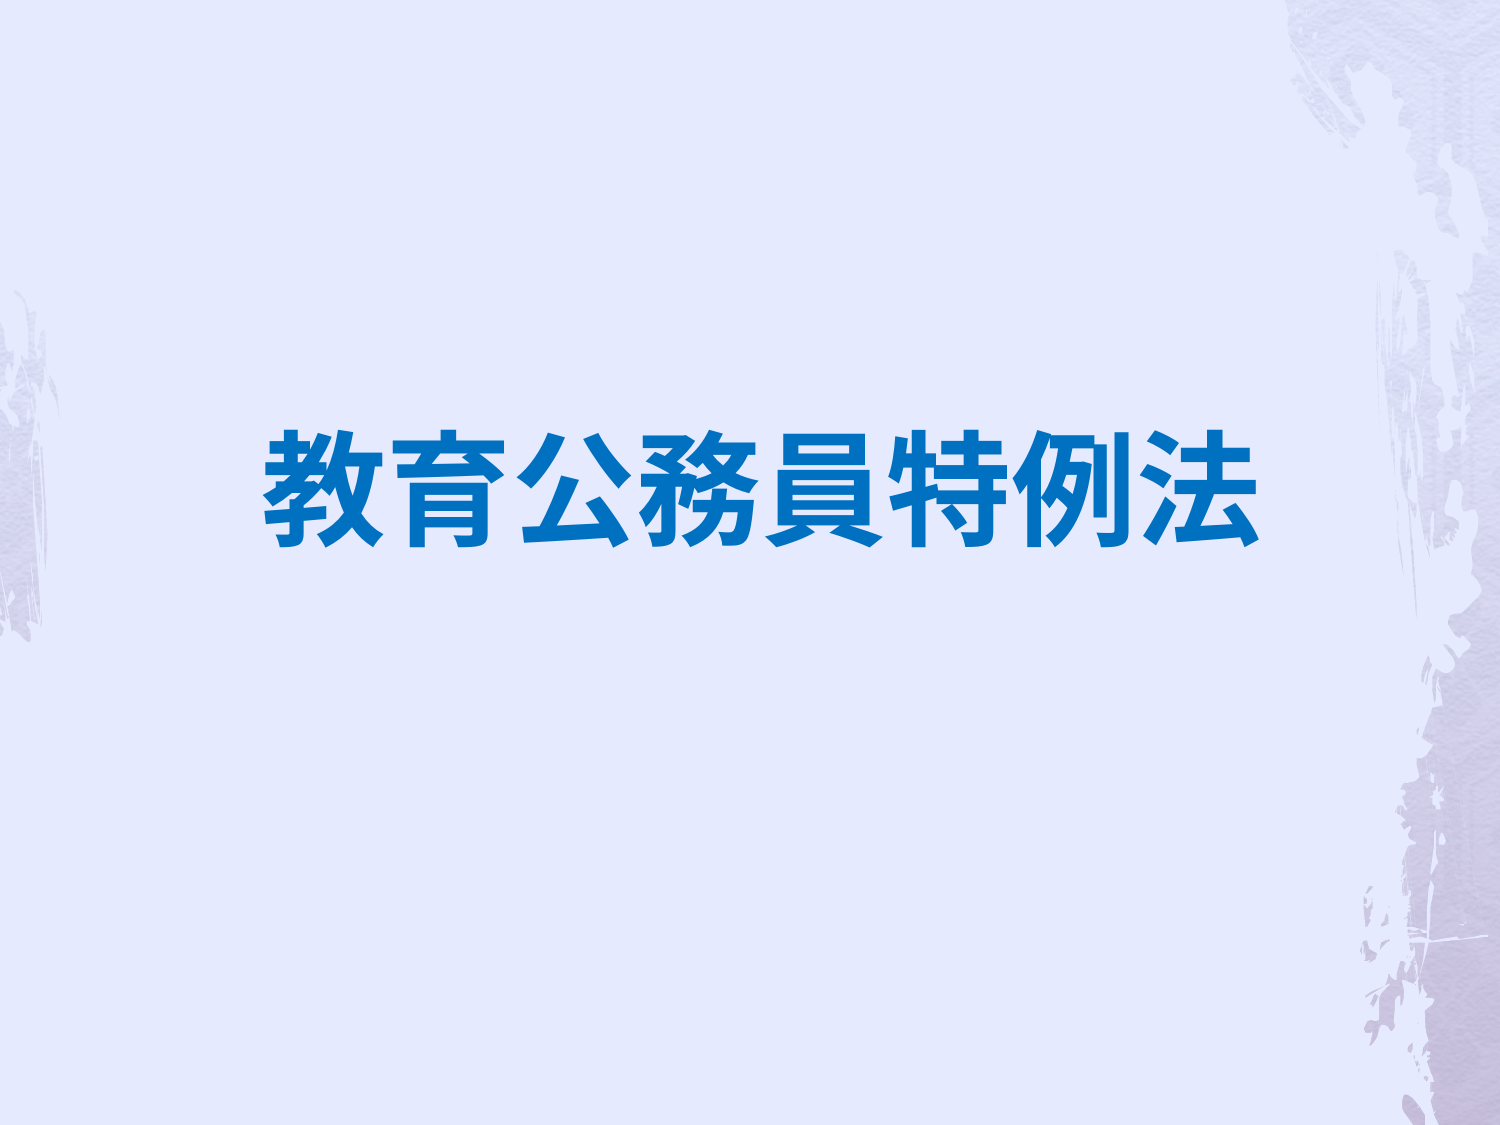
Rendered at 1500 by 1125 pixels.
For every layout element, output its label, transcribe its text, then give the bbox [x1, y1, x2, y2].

text_box 教育公務員特例法 [88, 457, 1439, 562]
